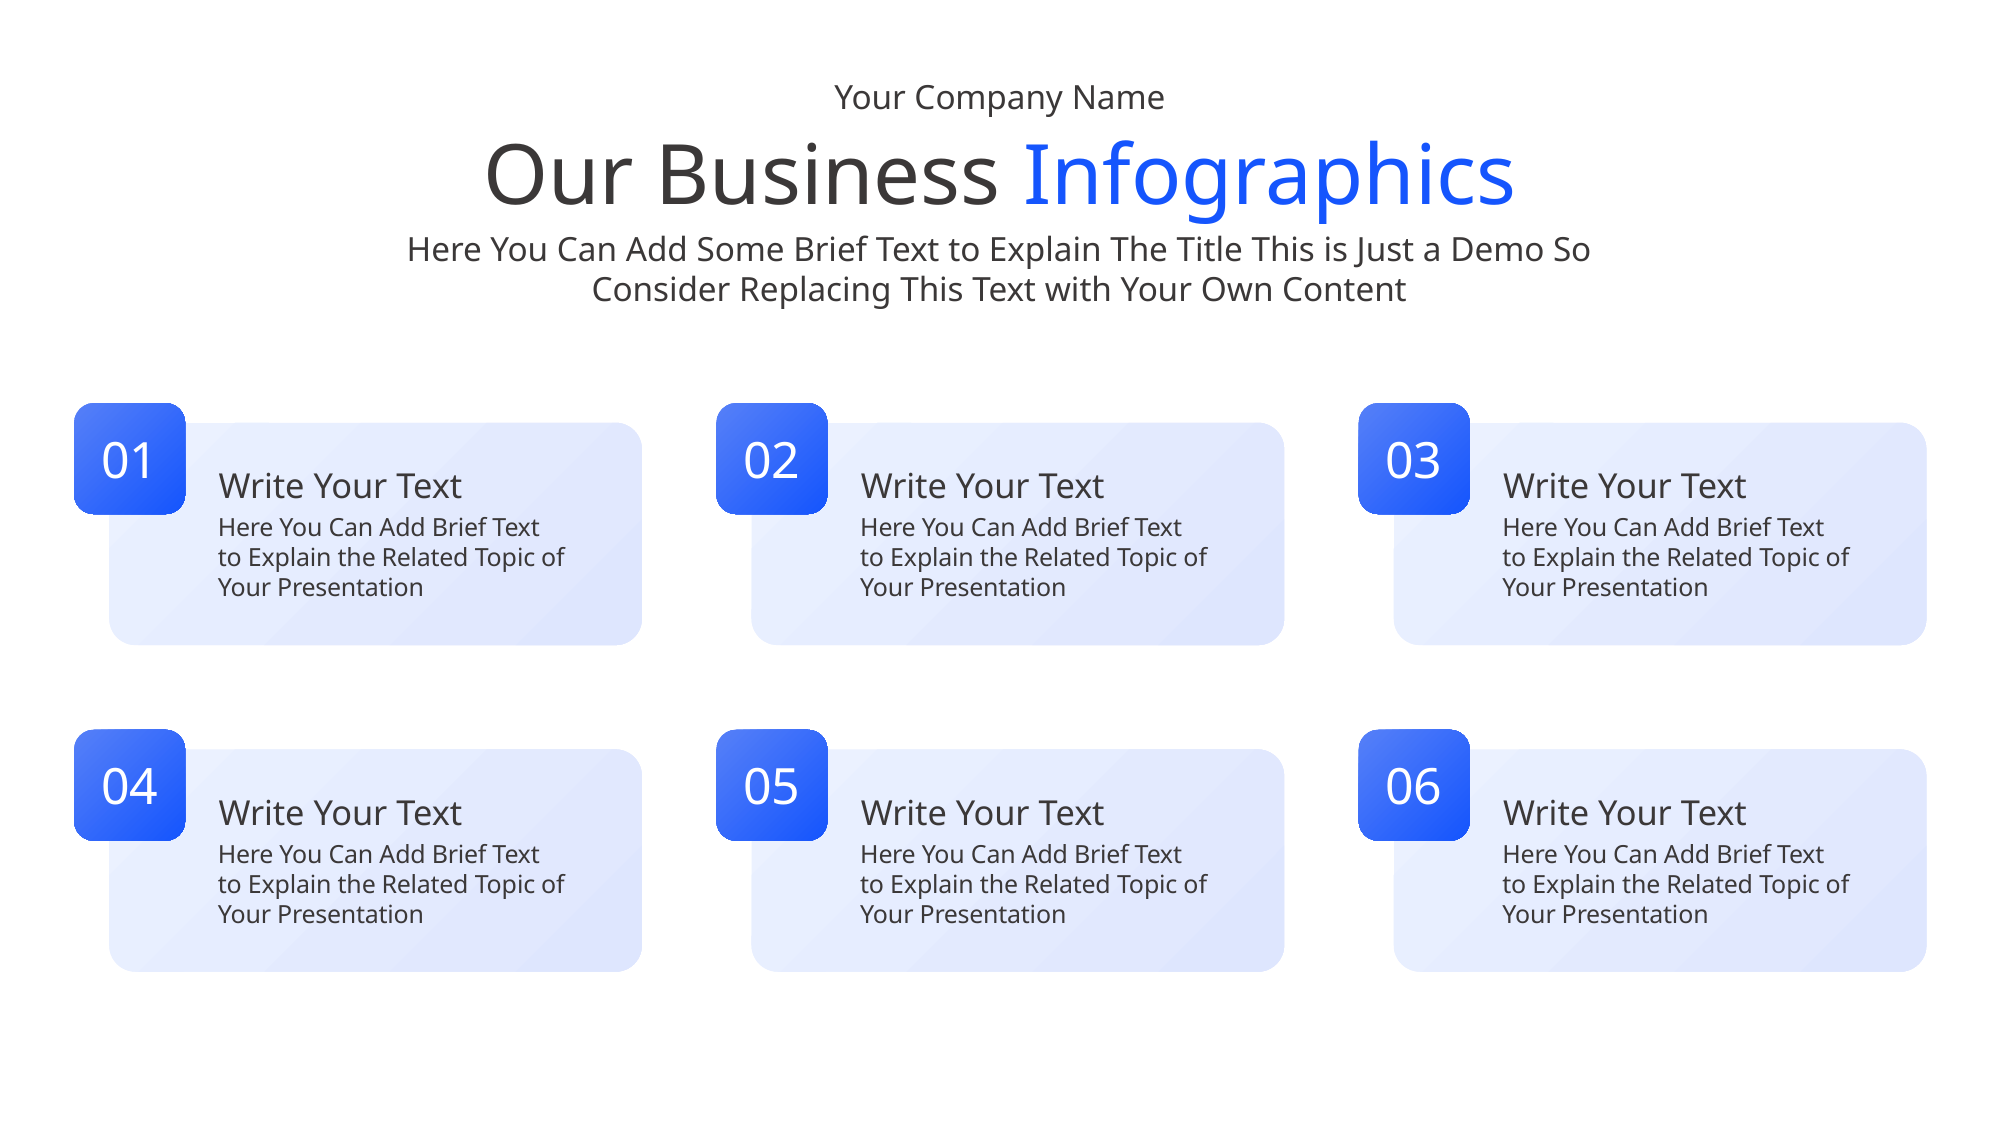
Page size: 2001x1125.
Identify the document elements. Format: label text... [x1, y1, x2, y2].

text_box 04 [86, 747, 173, 823]
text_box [1393, 749, 1927, 972]
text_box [109, 749, 642, 972]
text_box [715, 728, 829, 842]
text_box 01 [86, 420, 173, 496]
text_box Here You Can Add Some Brief Text to Explain The Title This is Just a Demo So Consider Replacing This Text with Your Own Content [357, 220, 1643, 315]
text_box [715, 402, 829, 516]
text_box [751, 749, 1285, 972]
text_box Our Business Infographics [357, 114, 1643, 220]
text_box 03 [1370, 420, 1458, 496]
text_box [73, 402, 187, 516]
text_box [73, 728, 187, 842]
text_box 02 [728, 420, 815, 496]
text_box 05 [728, 747, 816, 823]
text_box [1393, 422, 1927, 646]
text_box [1357, 728, 1471, 842]
text_box 06 [1370, 747, 1458, 823]
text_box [751, 422, 1285, 646]
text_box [109, 422, 642, 646]
text_box [1357, 402, 1471, 516]
text_box Your Company Name [776, 68, 1224, 124]
